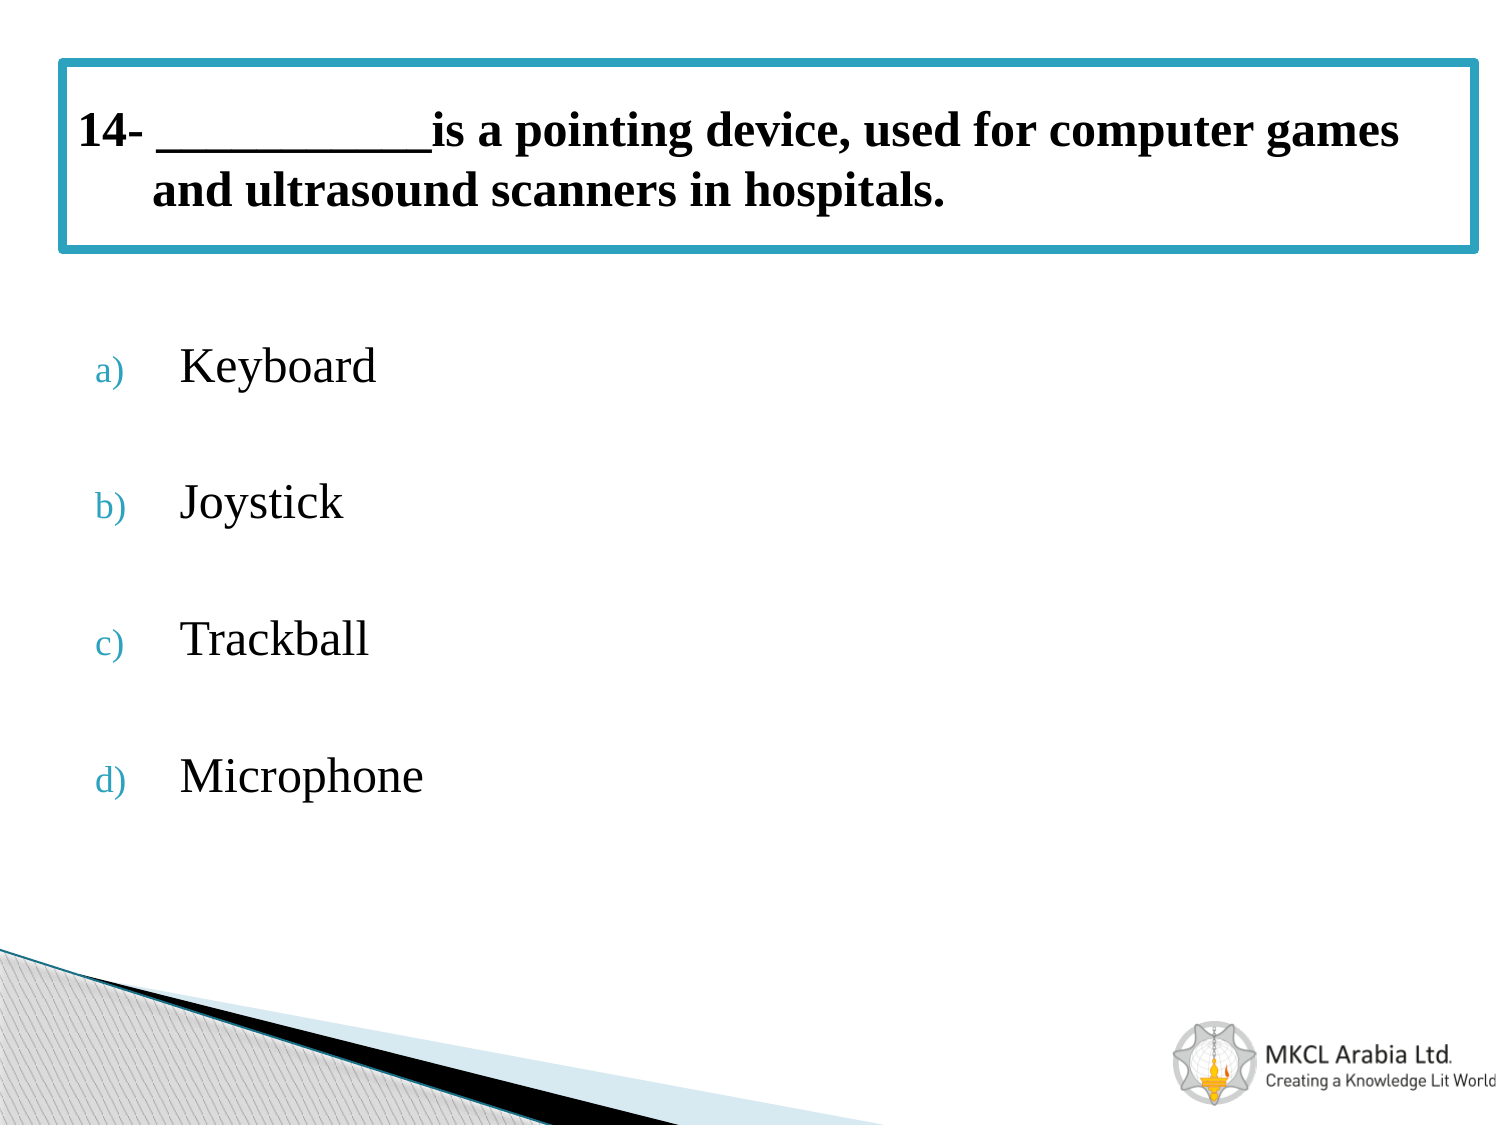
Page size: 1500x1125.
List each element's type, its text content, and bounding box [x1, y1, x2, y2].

list Keyboard Joystick Trackball Microphone [62, 324, 1413, 1068]
picture [1172, 1021, 1496, 1106]
title 14- ___________is a pointing device, used for computer games and ultrasound scanners in hospitals. [58, 58, 1479, 254]
